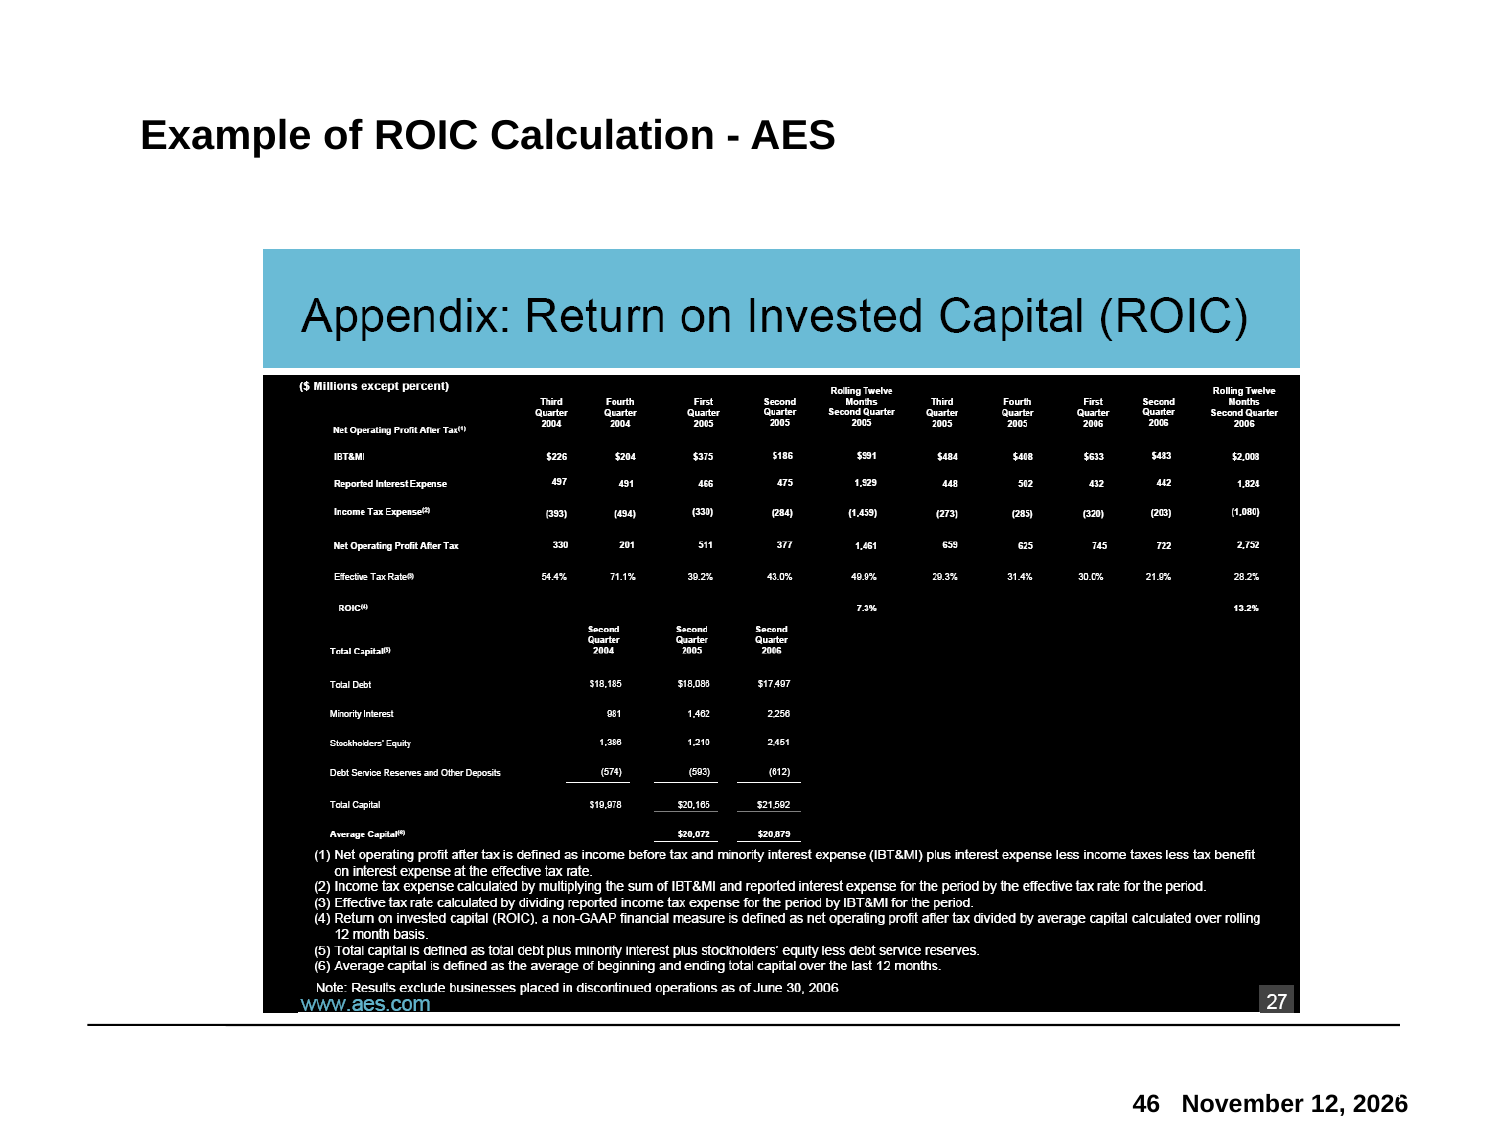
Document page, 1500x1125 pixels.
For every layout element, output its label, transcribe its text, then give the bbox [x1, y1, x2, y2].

title Example of ROIC Calculation - AES [124, 99, 1401, 226]
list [249, 249, 1301, 1013]
